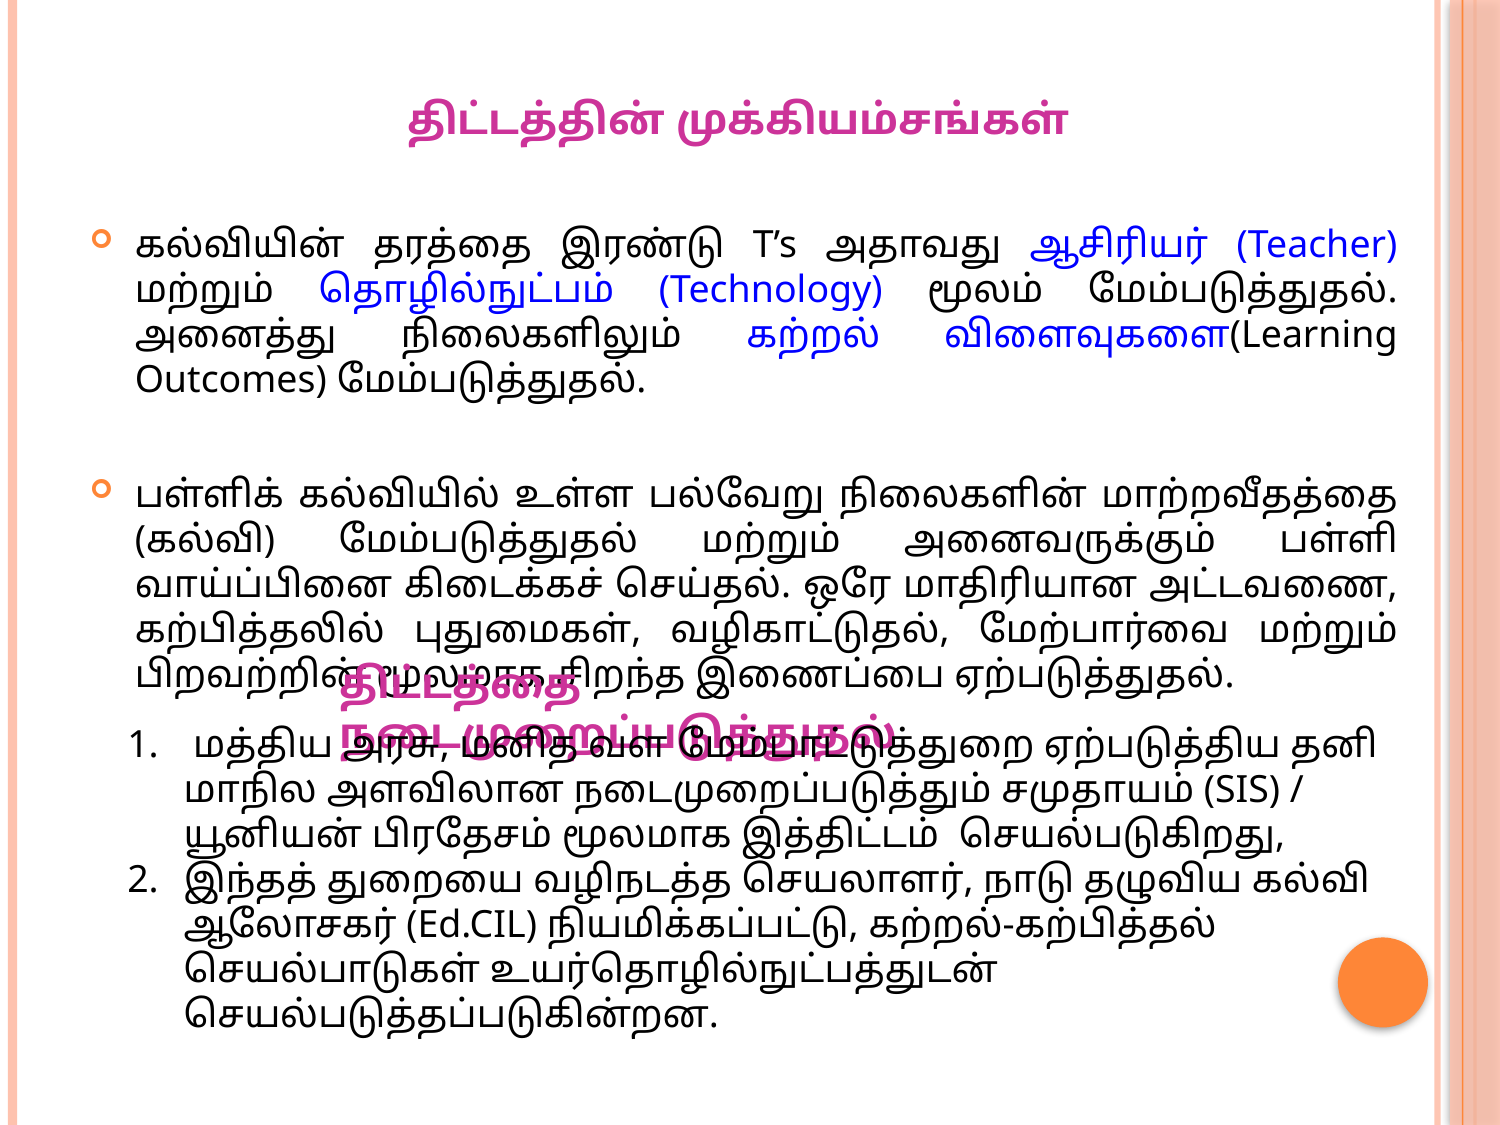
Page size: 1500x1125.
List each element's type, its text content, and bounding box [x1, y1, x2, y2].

text_box மத்திய அரசு, மனித வள மேம்பாட்டுத்துறை ஏற்படுத்திய தனி மாநில அளவிலான நடைமுறைப்படுத்தும் சமுதாயம் (SIS) / யூனியன் பிரதேசம் மூலமாக இத்திட்டம் செயல்படுகிறது, இந்தத் துறையை வழிநடத்த செயலாளர், நாடு தழுவிய கல்வி ஆலோசகர் (Ed.CIL) நியமிக்கப்பட்டு, கற்றல்-கற்பித்தல் செயல்பாடுகள் உயர்தொழில்நுட்பத்துடன் செயல்படுத்தப்படுகின்றன. [112, 712, 1400, 1043]
text_box திட்டத்தை நடைமுறைப்படுத்துதல் [324, 649, 1075, 712]
list கல்வியின் தரத்தை இரண்டு T’s அதாவது ஆசிரியர் (Teacher) மற்றும் தொழில்நுட்பம் (Technology) மூலம் மேம்படுத்துதல். அனைத்து நிலைகளிலும் கற்றல் விளைவுகளை(Learning Outcomes) மேம்படுத்துதல். பள்ளிக் கல்வியில் உள்ள பல்வேறு நிலைகளின் மாற்றவீதத்தை (கல்வி) மேம்படுத்துதல் மற்றும் அனைவருக்கும் பள்ளி வாய்ப்பினை கிடைக்கச் செய்தல். ஒரே மாதிரியான அட்டவணை, கற்பித்தலில் புதுமைகள், வழிகாட்டுதல், மேற்பார்வை மற்றும் பிறவற்றின் மூலமாக சிறந்த இணைப்பை ஏற்படுத்துதல். [75, 212, 1413, 1062]
title திட்டத்தின் முக்கியம்சங்கள் [75, 45, 1413, 150]
